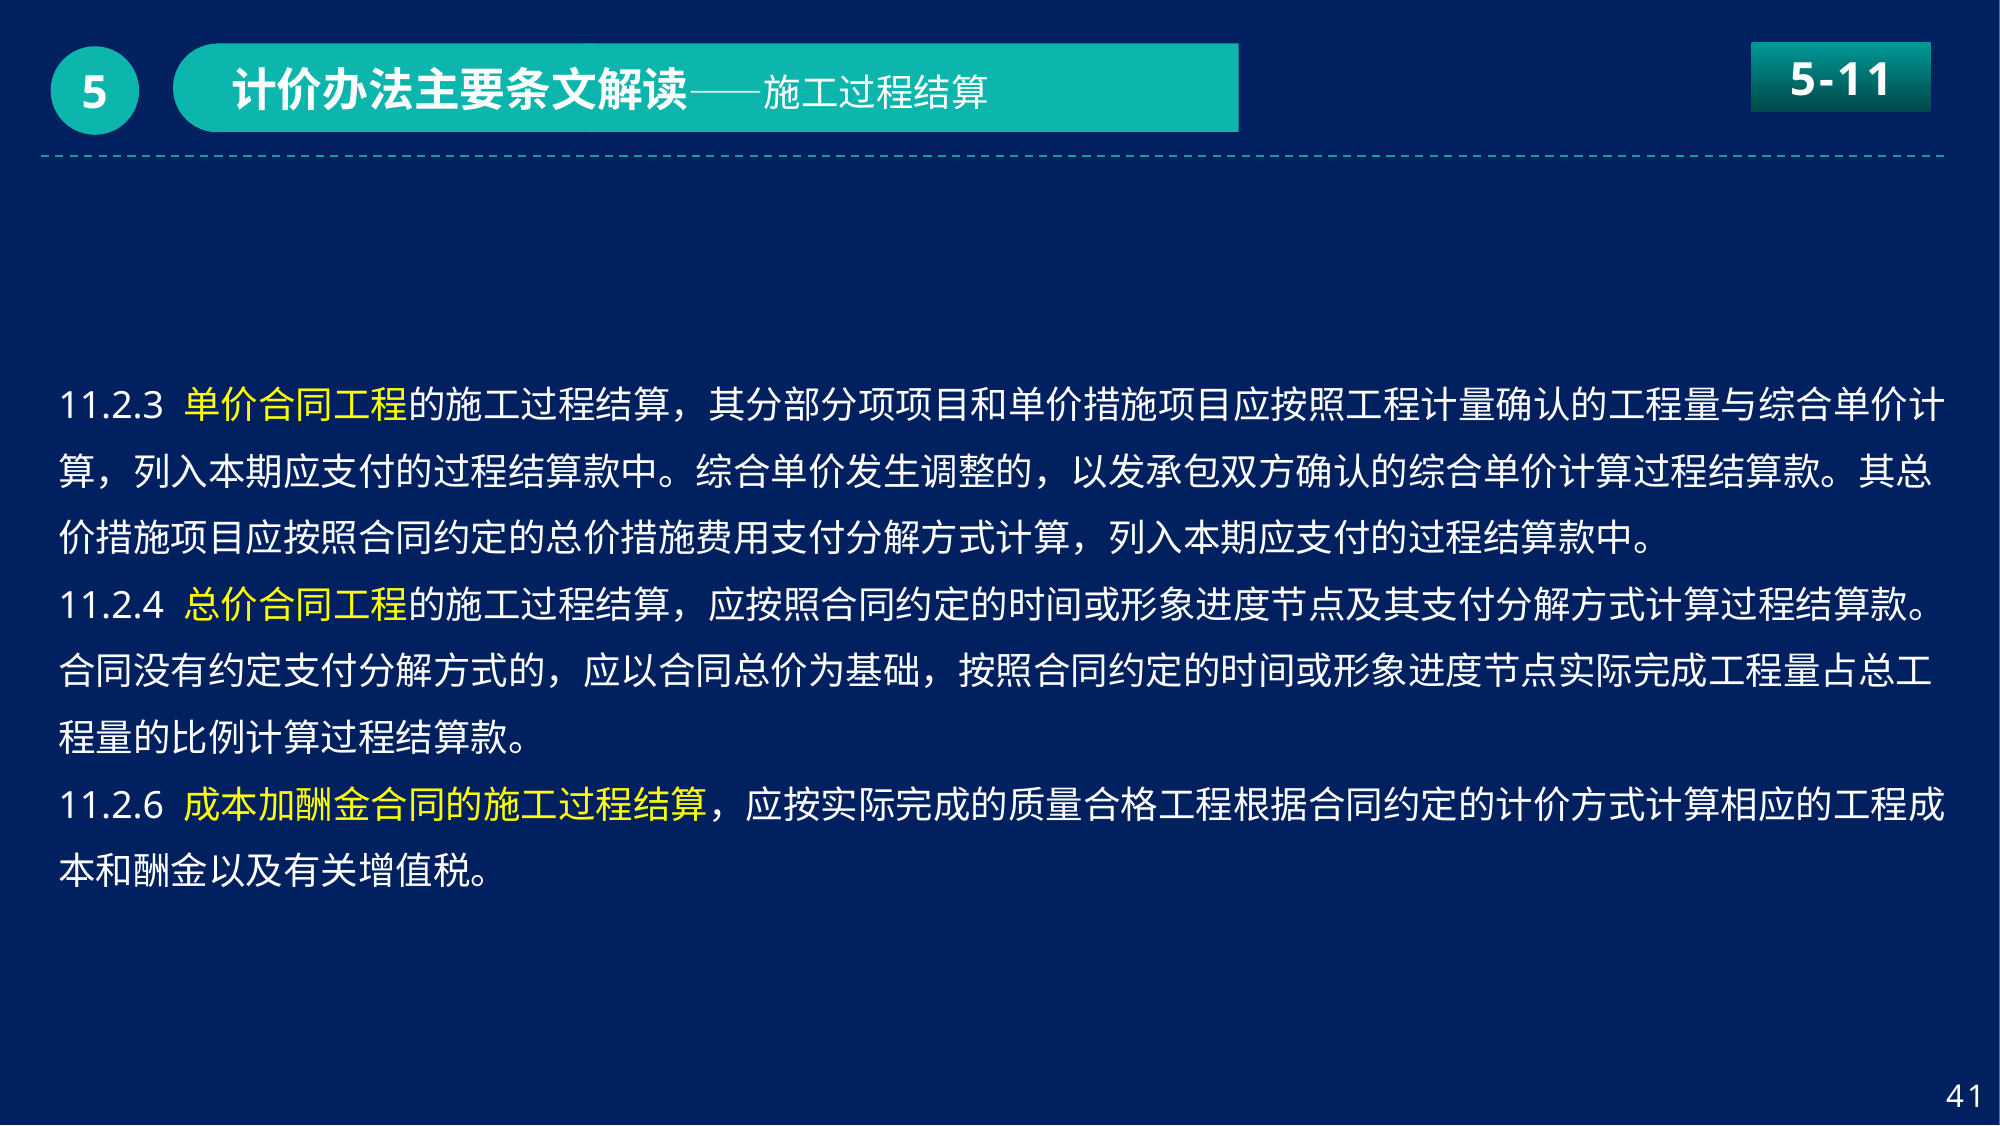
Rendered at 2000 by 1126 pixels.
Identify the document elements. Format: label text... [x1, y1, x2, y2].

text_box 11.2.3 单价合同工程的施工过程结算，其分部分项项目和单价措施项目应按照工程计量确认的工程量与综合单价计算，列入本期应支付的过程结算款中。综合单价发生调整的，以发承包双方确认的综合单价计算过程结算款。其总价措施项目应按照合同约定的总价措施费用支付分解方式计算，列入本期应支付的过程结算款中。 11.2.4 总价合同工程的施工过程结算，应按照合同约定的时间或形象进度节点及其支付分解方式计算过程结算款。合同没有约定支付分解方式的，应以合同总价为基础，按照合同约定的时间或形象进度节点实际完成工程量占总工程量的比例计算过程结算款。 11.2.6 成本加酬金合同的施工过程结算，应按实际完成的质量合格工程根据合同约定的计价方式计算相应的工程成本和酬金以及有关增值税。 [44, 352, 1966, 900]
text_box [40, 43, 1950, 157]
text_box 41 [1905, 1065, 2000, 1126]
